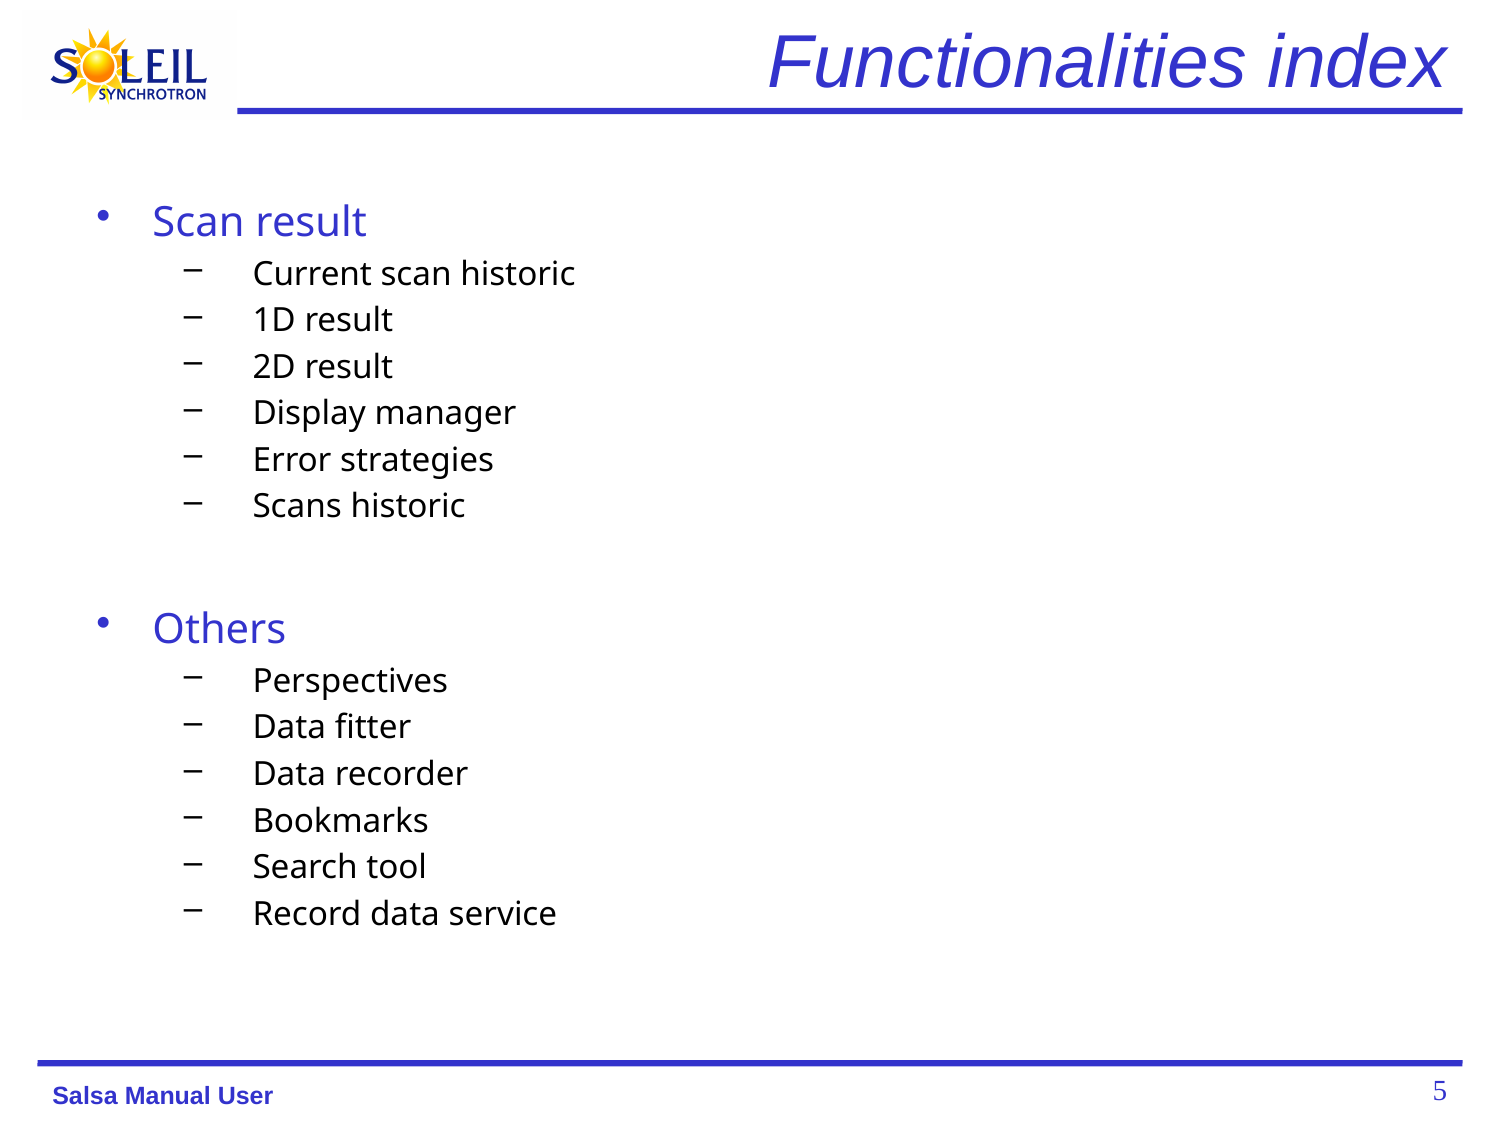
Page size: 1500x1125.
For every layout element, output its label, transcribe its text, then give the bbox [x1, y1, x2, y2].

title Functionalities index [237, 10, 1463, 106]
list Scan result Current scan historic 1D result 2D result Display manager Error strategies Scans historic Others Perspectives Data fitter Data recorder Bookmarks Search tool Record data service [81, 187, 1430, 996]
slide_number 5 [1119, 1063, 1463, 1118]
